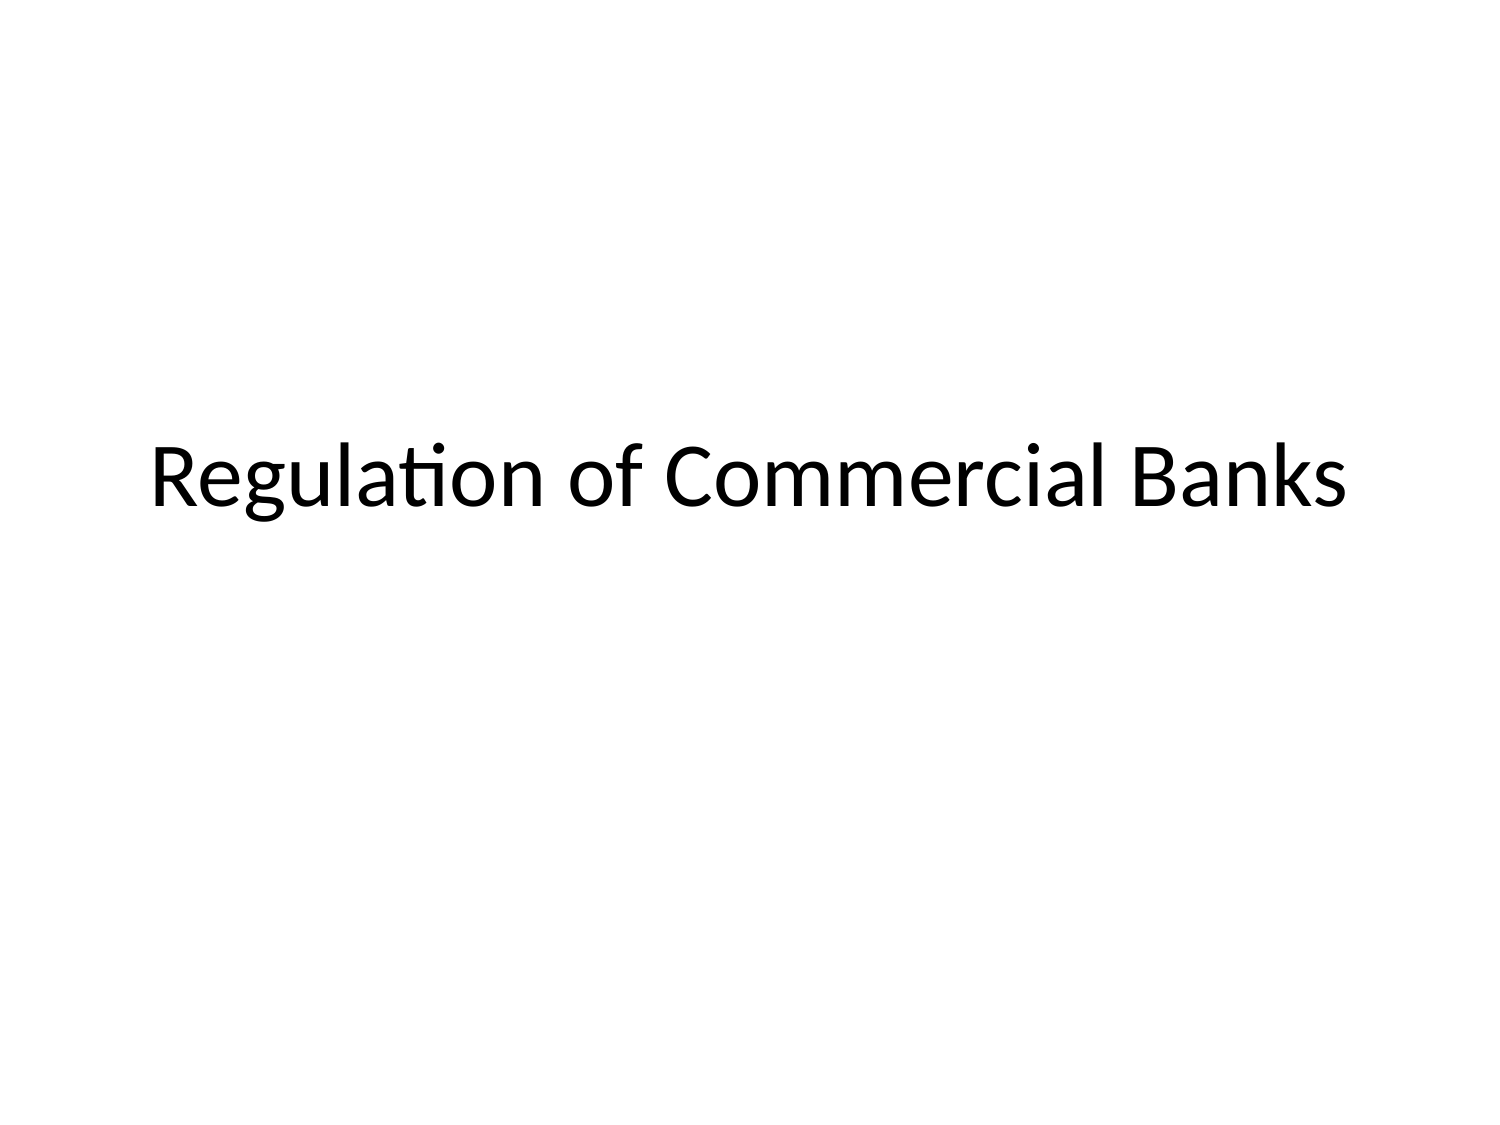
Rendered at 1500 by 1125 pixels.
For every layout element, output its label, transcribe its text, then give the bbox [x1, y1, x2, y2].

title Regulation of Commercial Banks [112, 349, 1388, 591]
